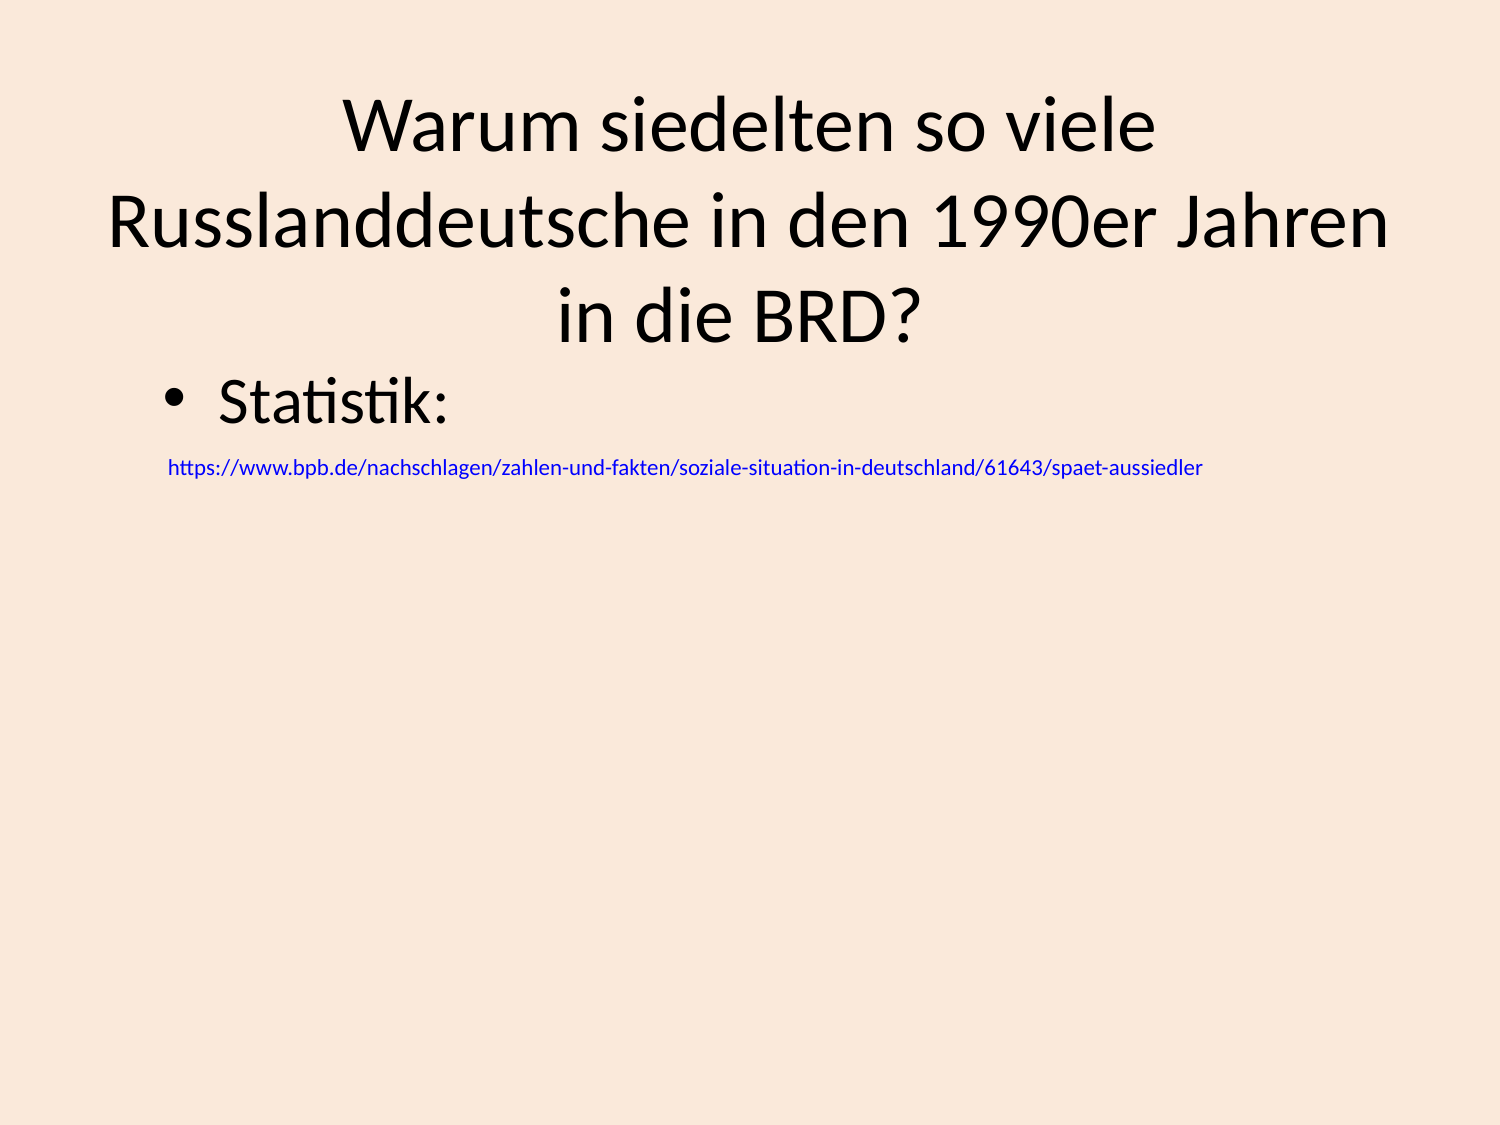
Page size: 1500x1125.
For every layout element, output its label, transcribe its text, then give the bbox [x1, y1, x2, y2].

text_box https://www.bpb.de/nachschlagen/zahlen-und-fakten/soziale-situation-in-deutschland/61643/spaet-aussiedler [152, 444, 1221, 533]
list Statistik: [147, 349, 1350, 1068]
title Warum siedelten so viele Russlanddeutsche in den 1990er Jahren in die BRD? [75, 45, 1425, 386]
